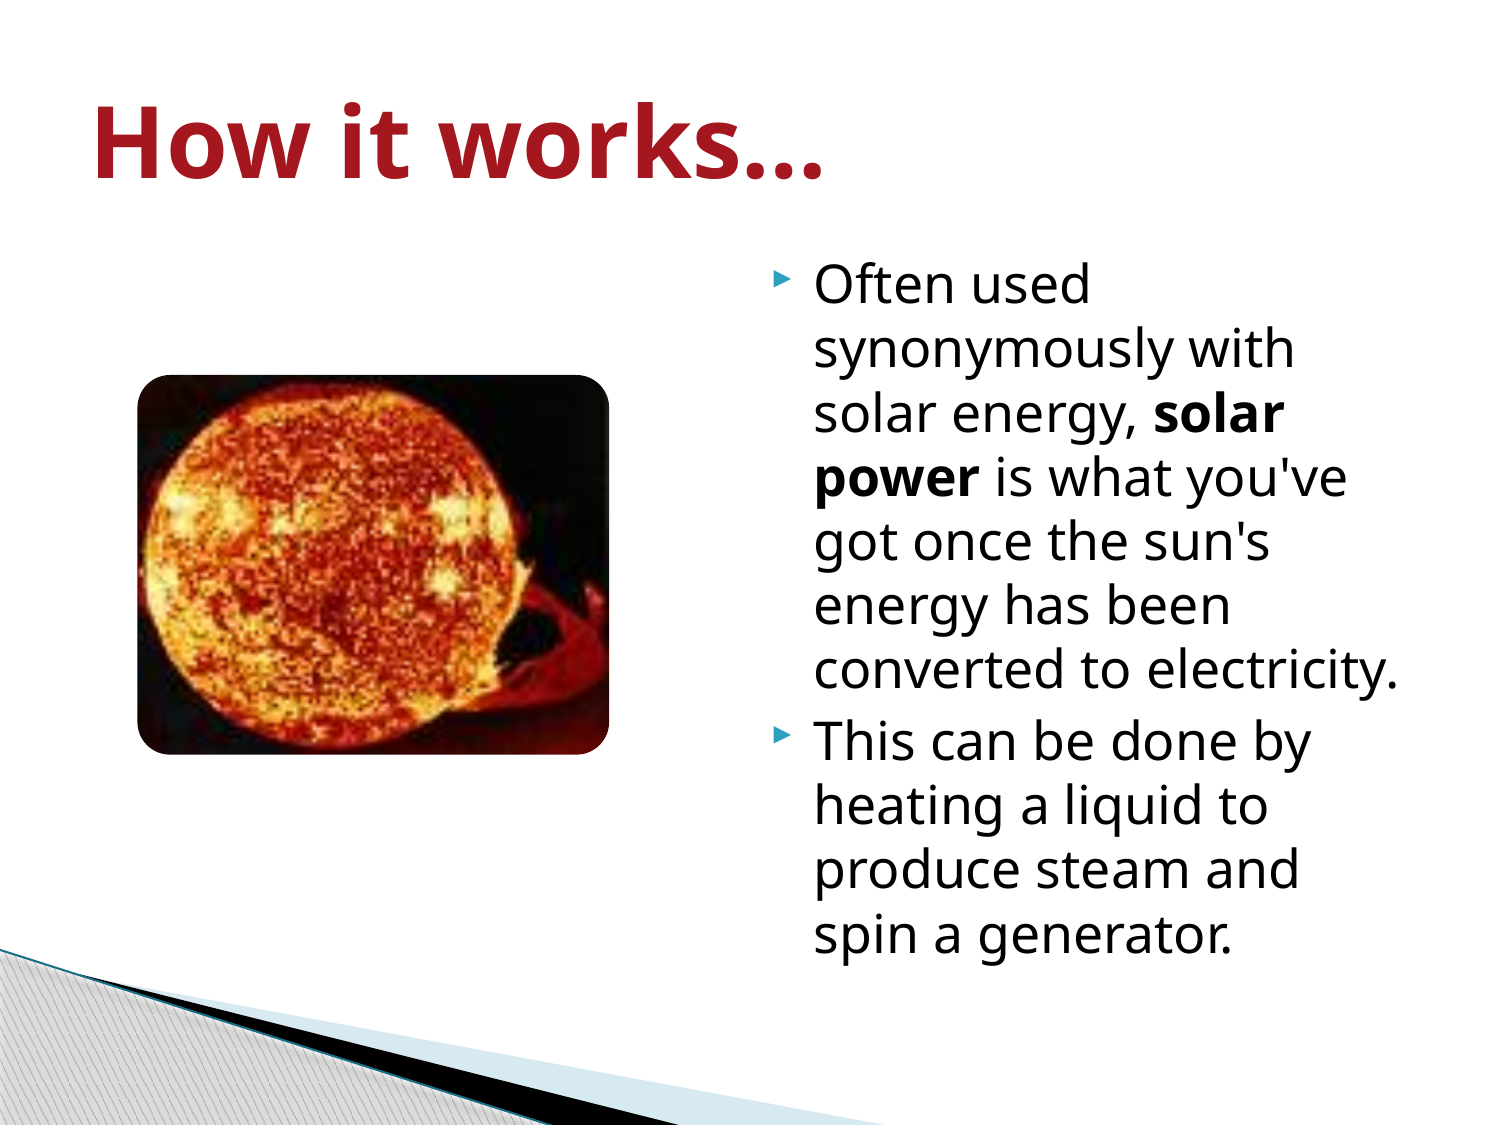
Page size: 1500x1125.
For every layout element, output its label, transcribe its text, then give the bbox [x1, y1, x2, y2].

list Often used synonymously with solar energy, solar power is what you've got once the sun's energy has been converted to electricity. This can be done by heating a liquid to produce steam and spin a generator. [737, 243, 1425, 986]
title How it works… [75, 45, 1425, 233]
picture [137, 374, 610, 755]
